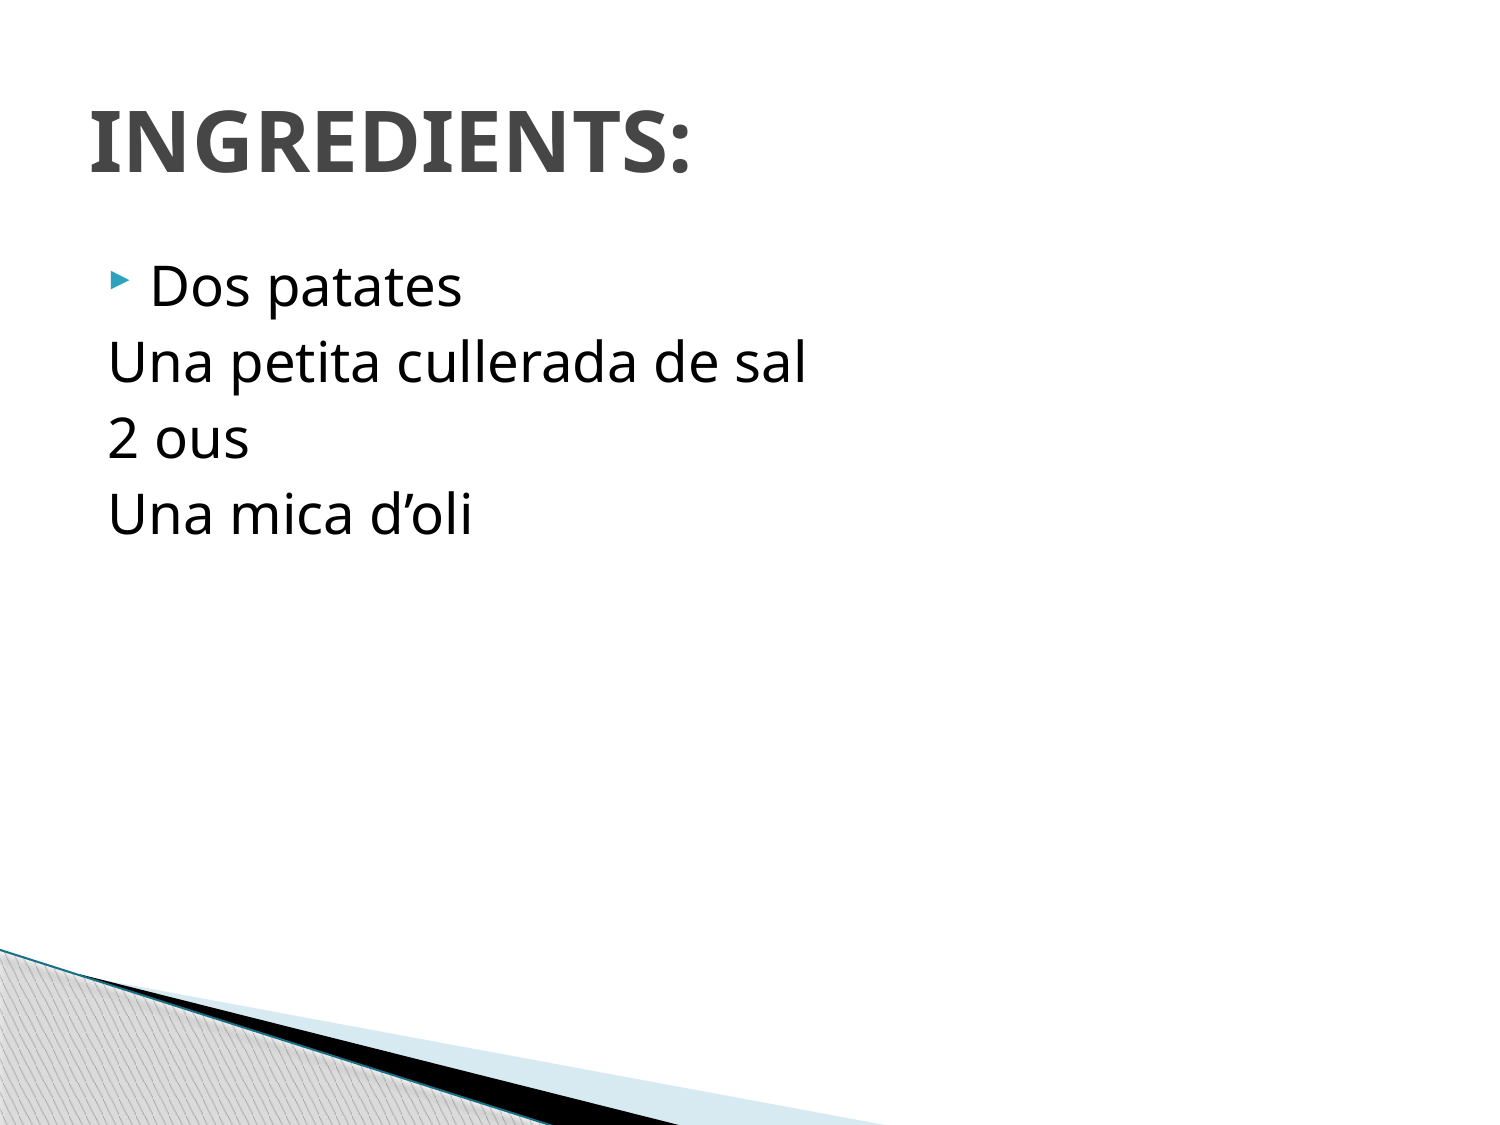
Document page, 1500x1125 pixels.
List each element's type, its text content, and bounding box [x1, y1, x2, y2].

title INGREDIENTS: [75, 45, 1425, 233]
list Dos patates Una petita cullerada de sal 2 ous Una mica d’oli [75, 243, 1425, 986]
